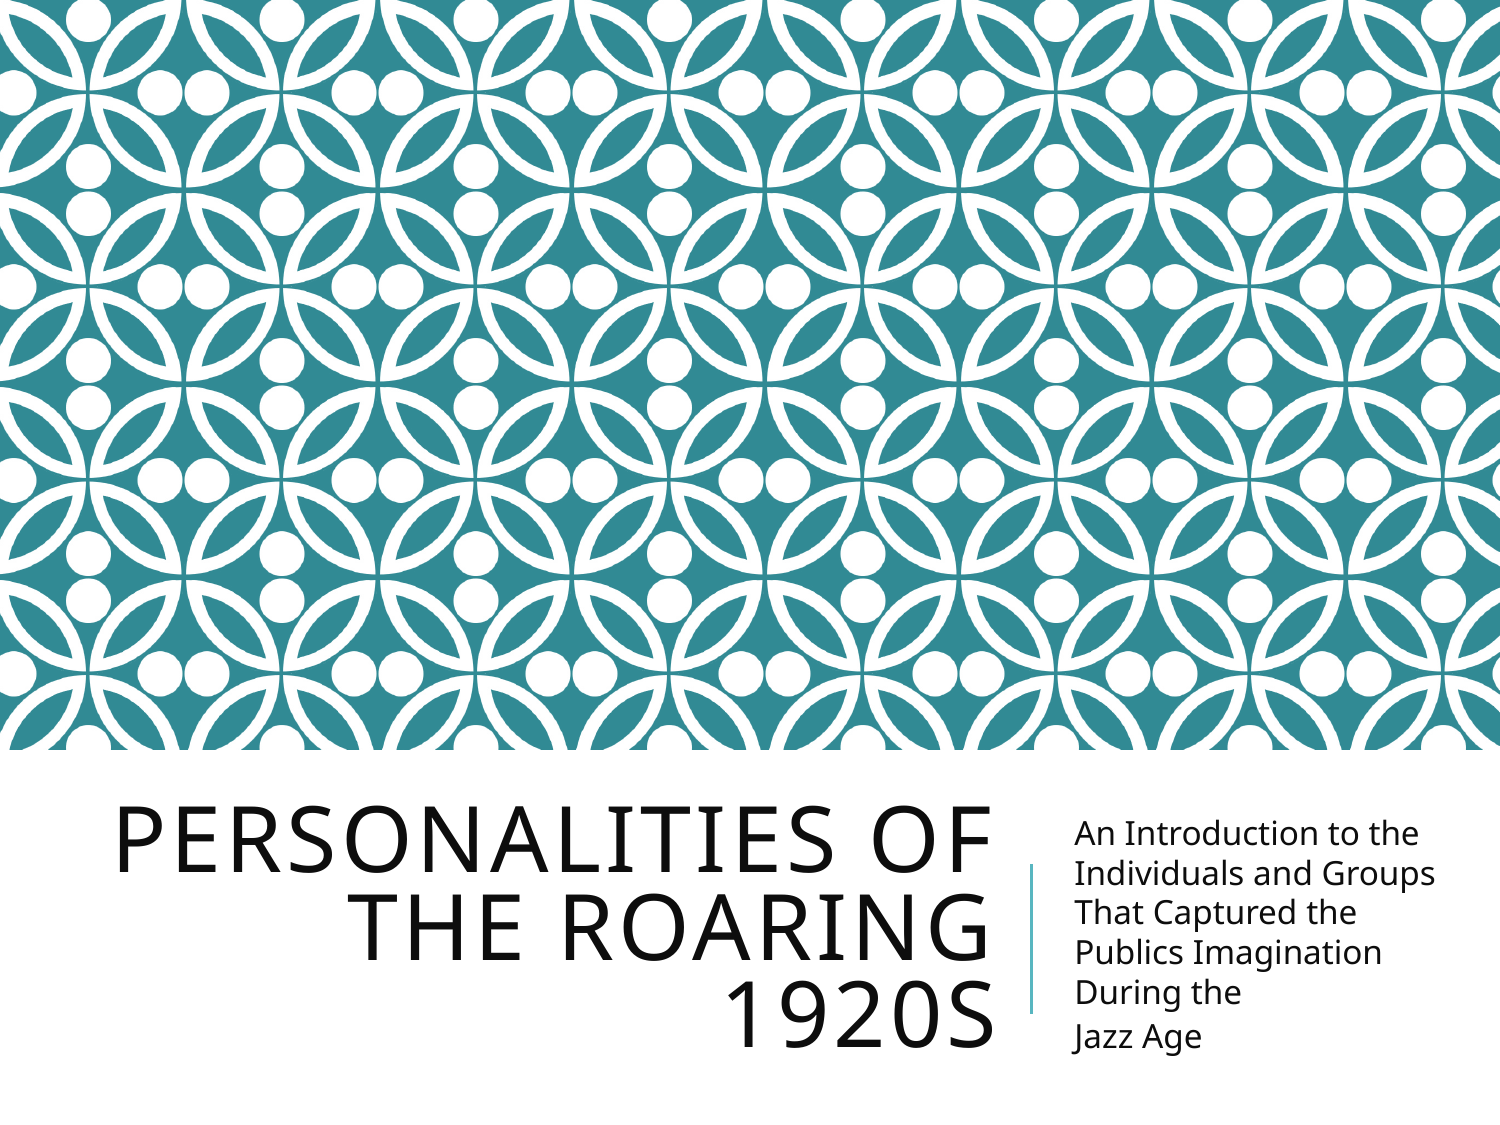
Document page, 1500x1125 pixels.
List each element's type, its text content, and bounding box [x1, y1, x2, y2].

subtitle An Introduction to the Individuals and Groups That Captured the Publics Imagination During the Jazz Age [1059, 813, 1454, 1054]
title Personalities of the Roaring 1920s [56, 813, 1013, 1054]
